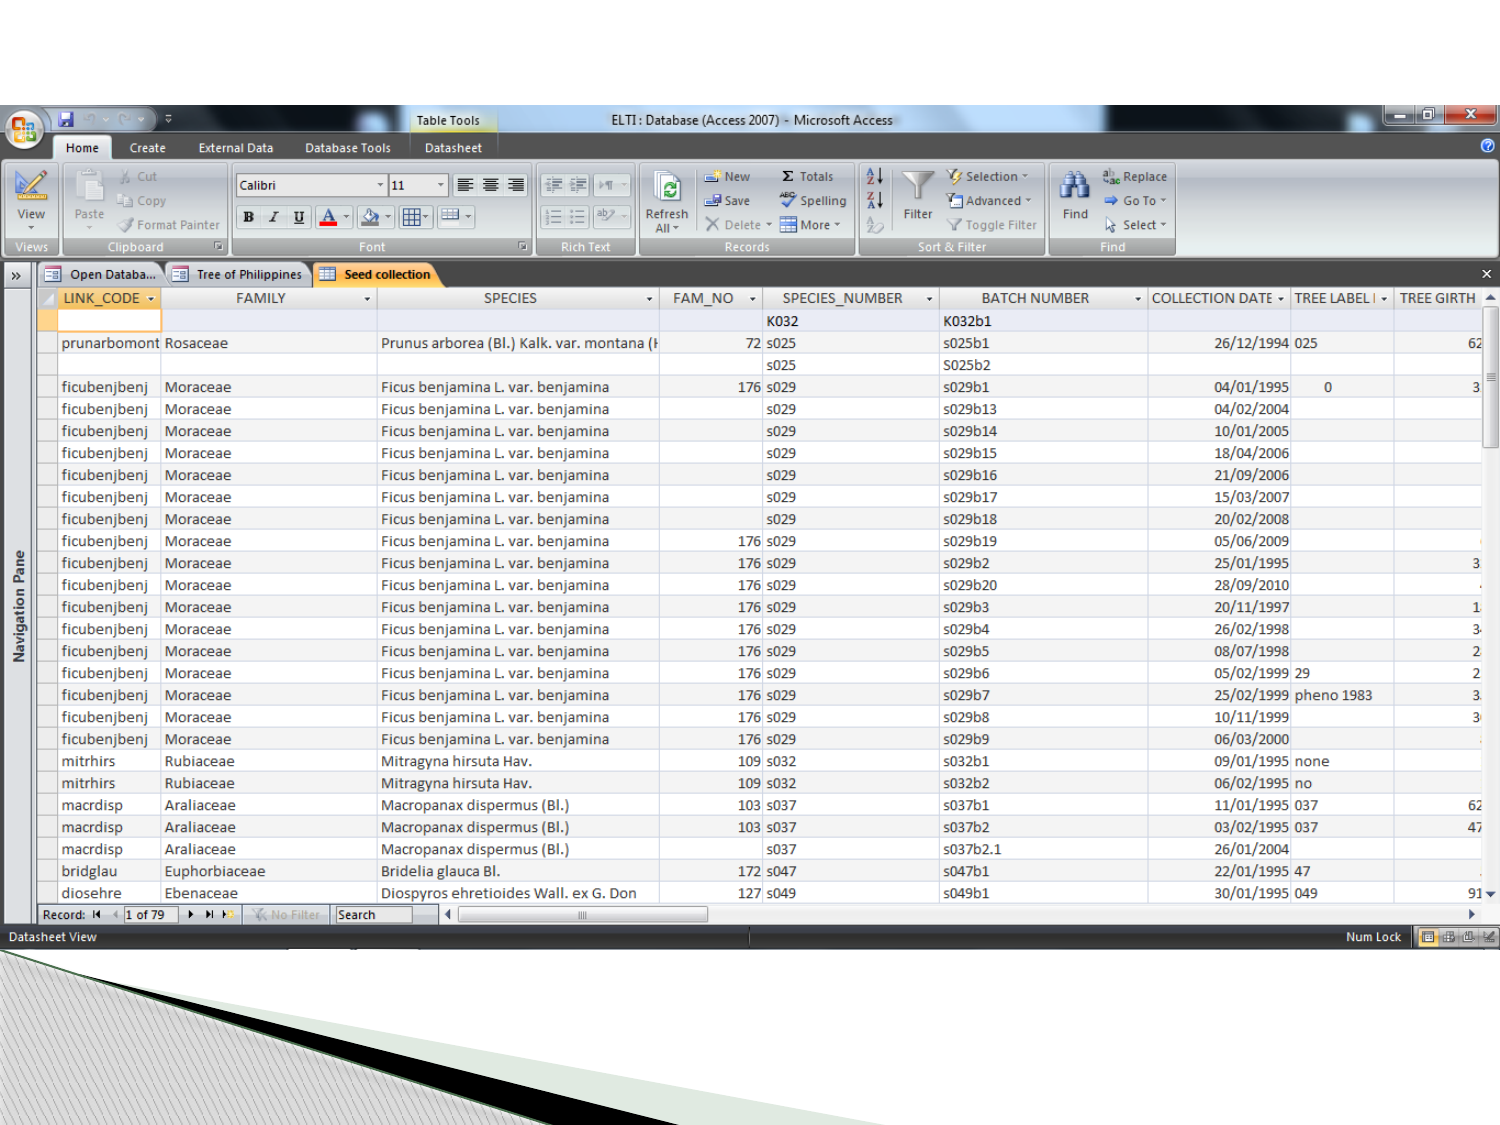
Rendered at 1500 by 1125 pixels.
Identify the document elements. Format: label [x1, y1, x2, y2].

picture [0, 105, 1500, 950]
